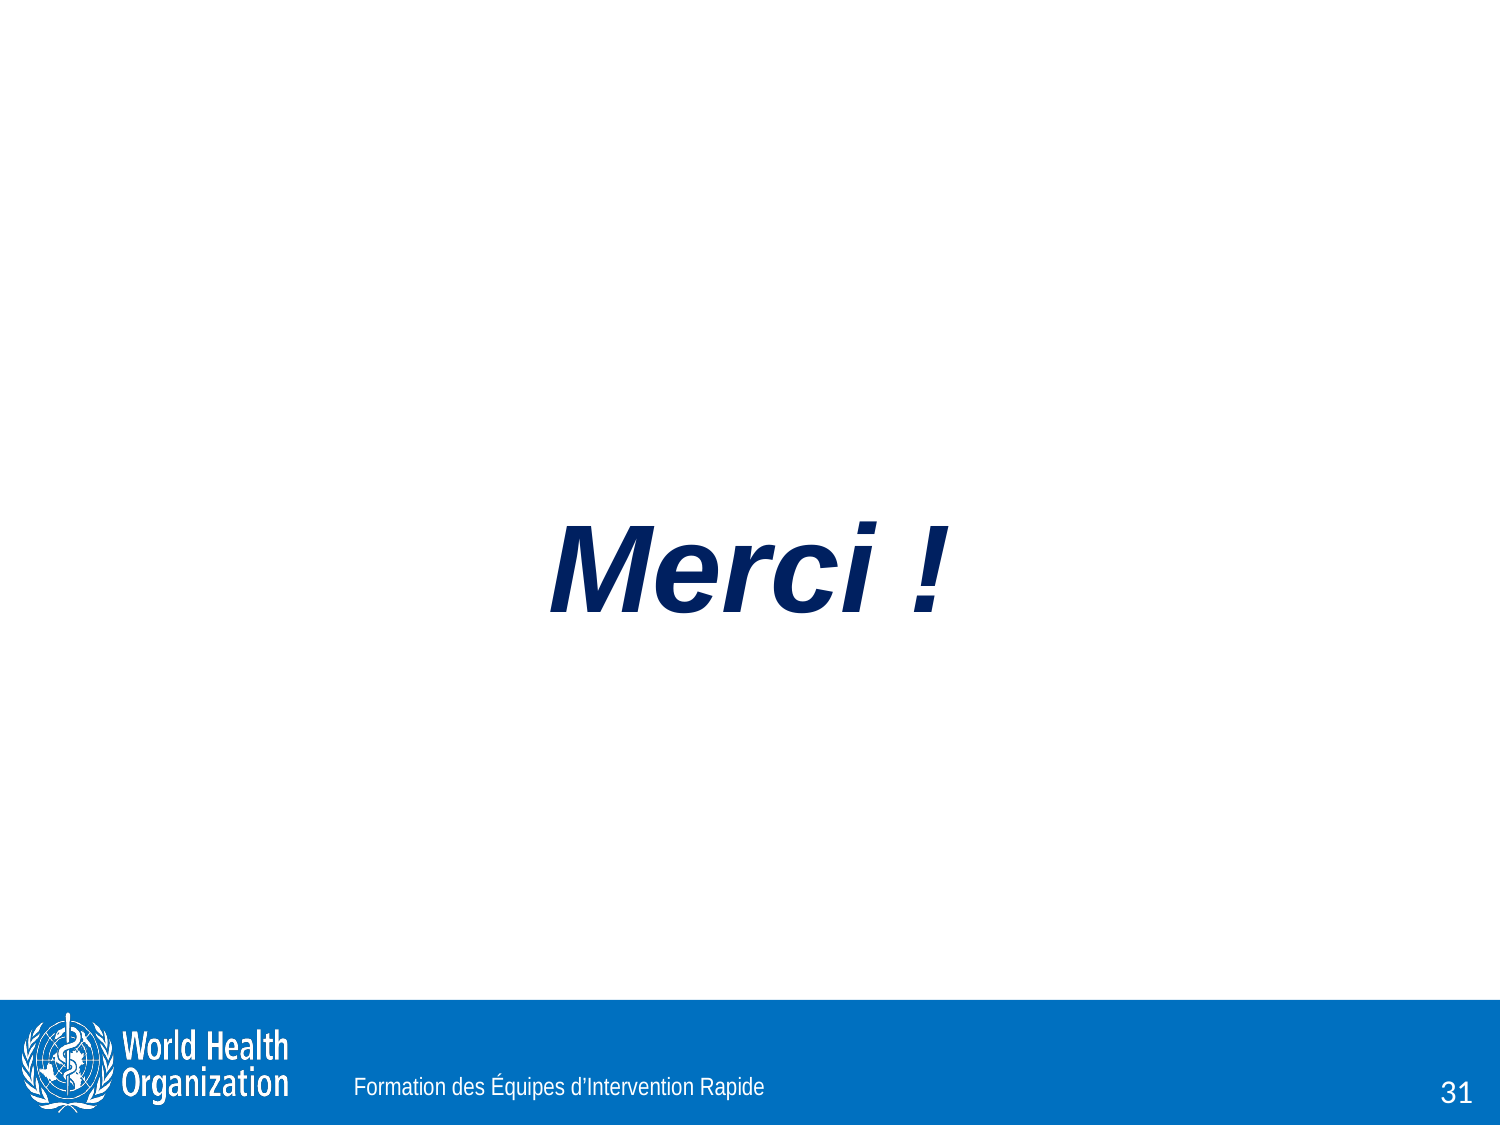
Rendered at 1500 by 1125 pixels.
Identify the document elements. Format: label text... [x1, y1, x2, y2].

title Merci ! [75, 468, 1425, 657]
picture [21, 1012, 288, 1113]
